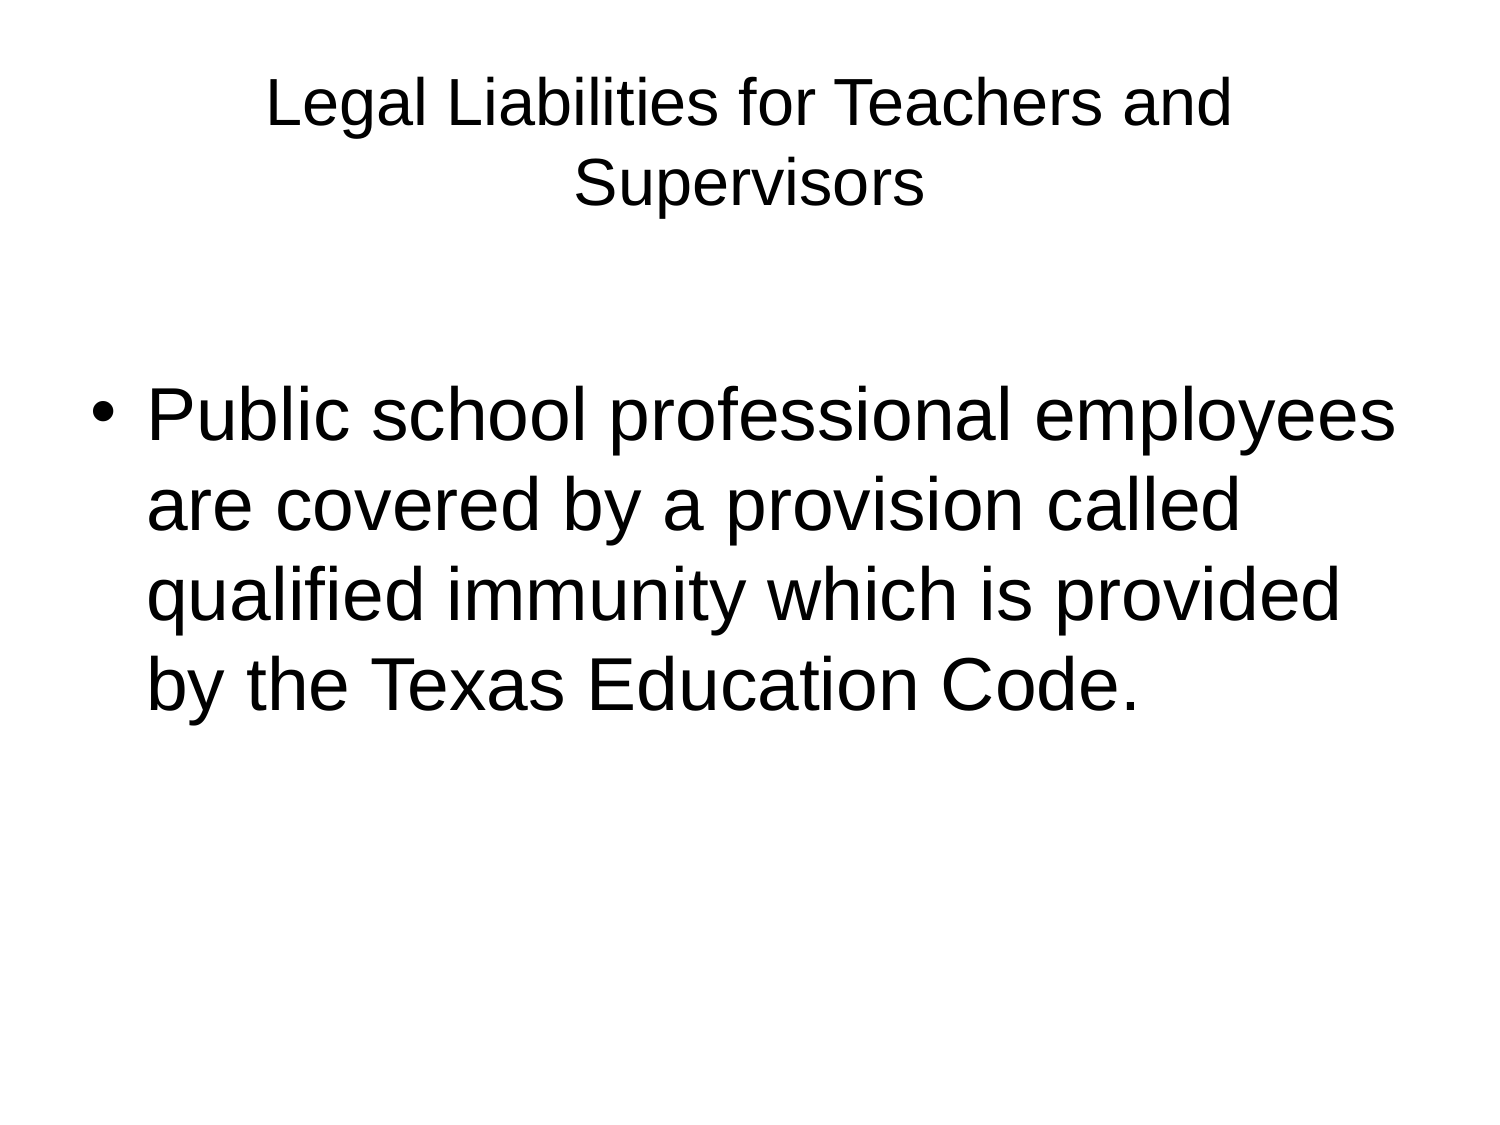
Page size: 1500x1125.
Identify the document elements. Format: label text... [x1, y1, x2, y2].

list Public school professional employees are covered by a provision called qualified immunity which is provided by the Texas Education Code. [74, 262, 1426, 1006]
title Legal Liabilities for Teachers and Supervisors [74, 44, 1426, 233]
